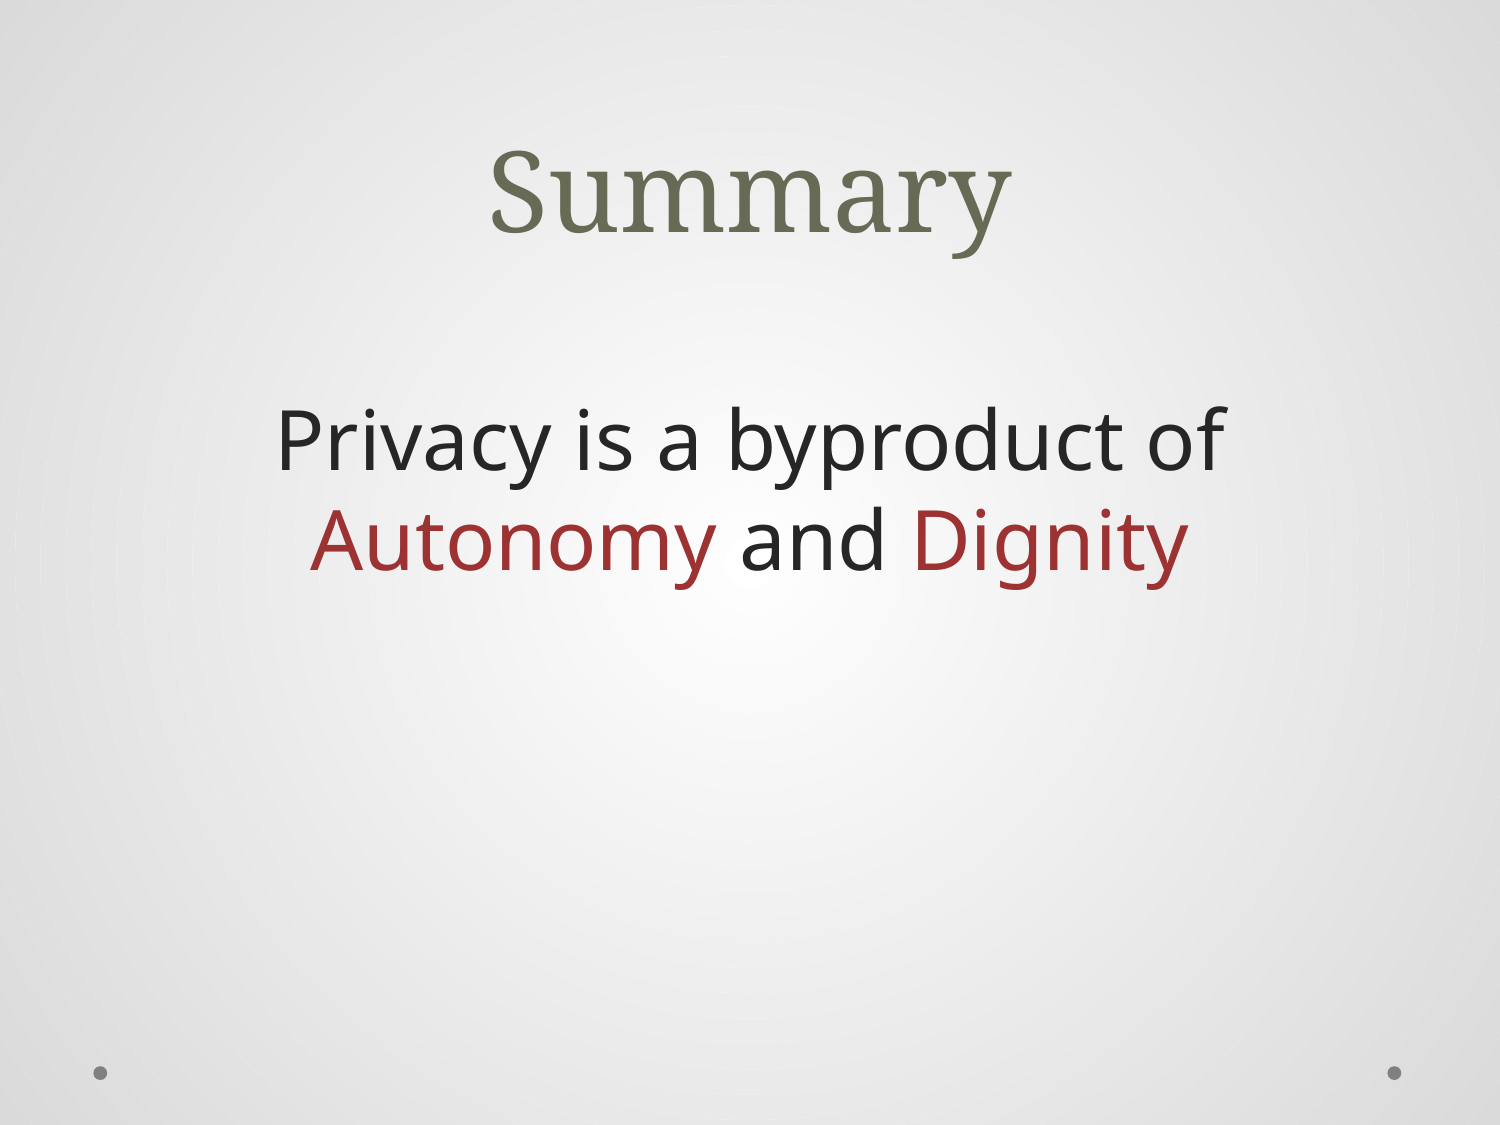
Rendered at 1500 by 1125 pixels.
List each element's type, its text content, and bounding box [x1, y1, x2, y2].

title Summary [75, 0, 1425, 262]
list Privacy is a byproduct of Autonomy and Dignity [75, 262, 1425, 1005]
